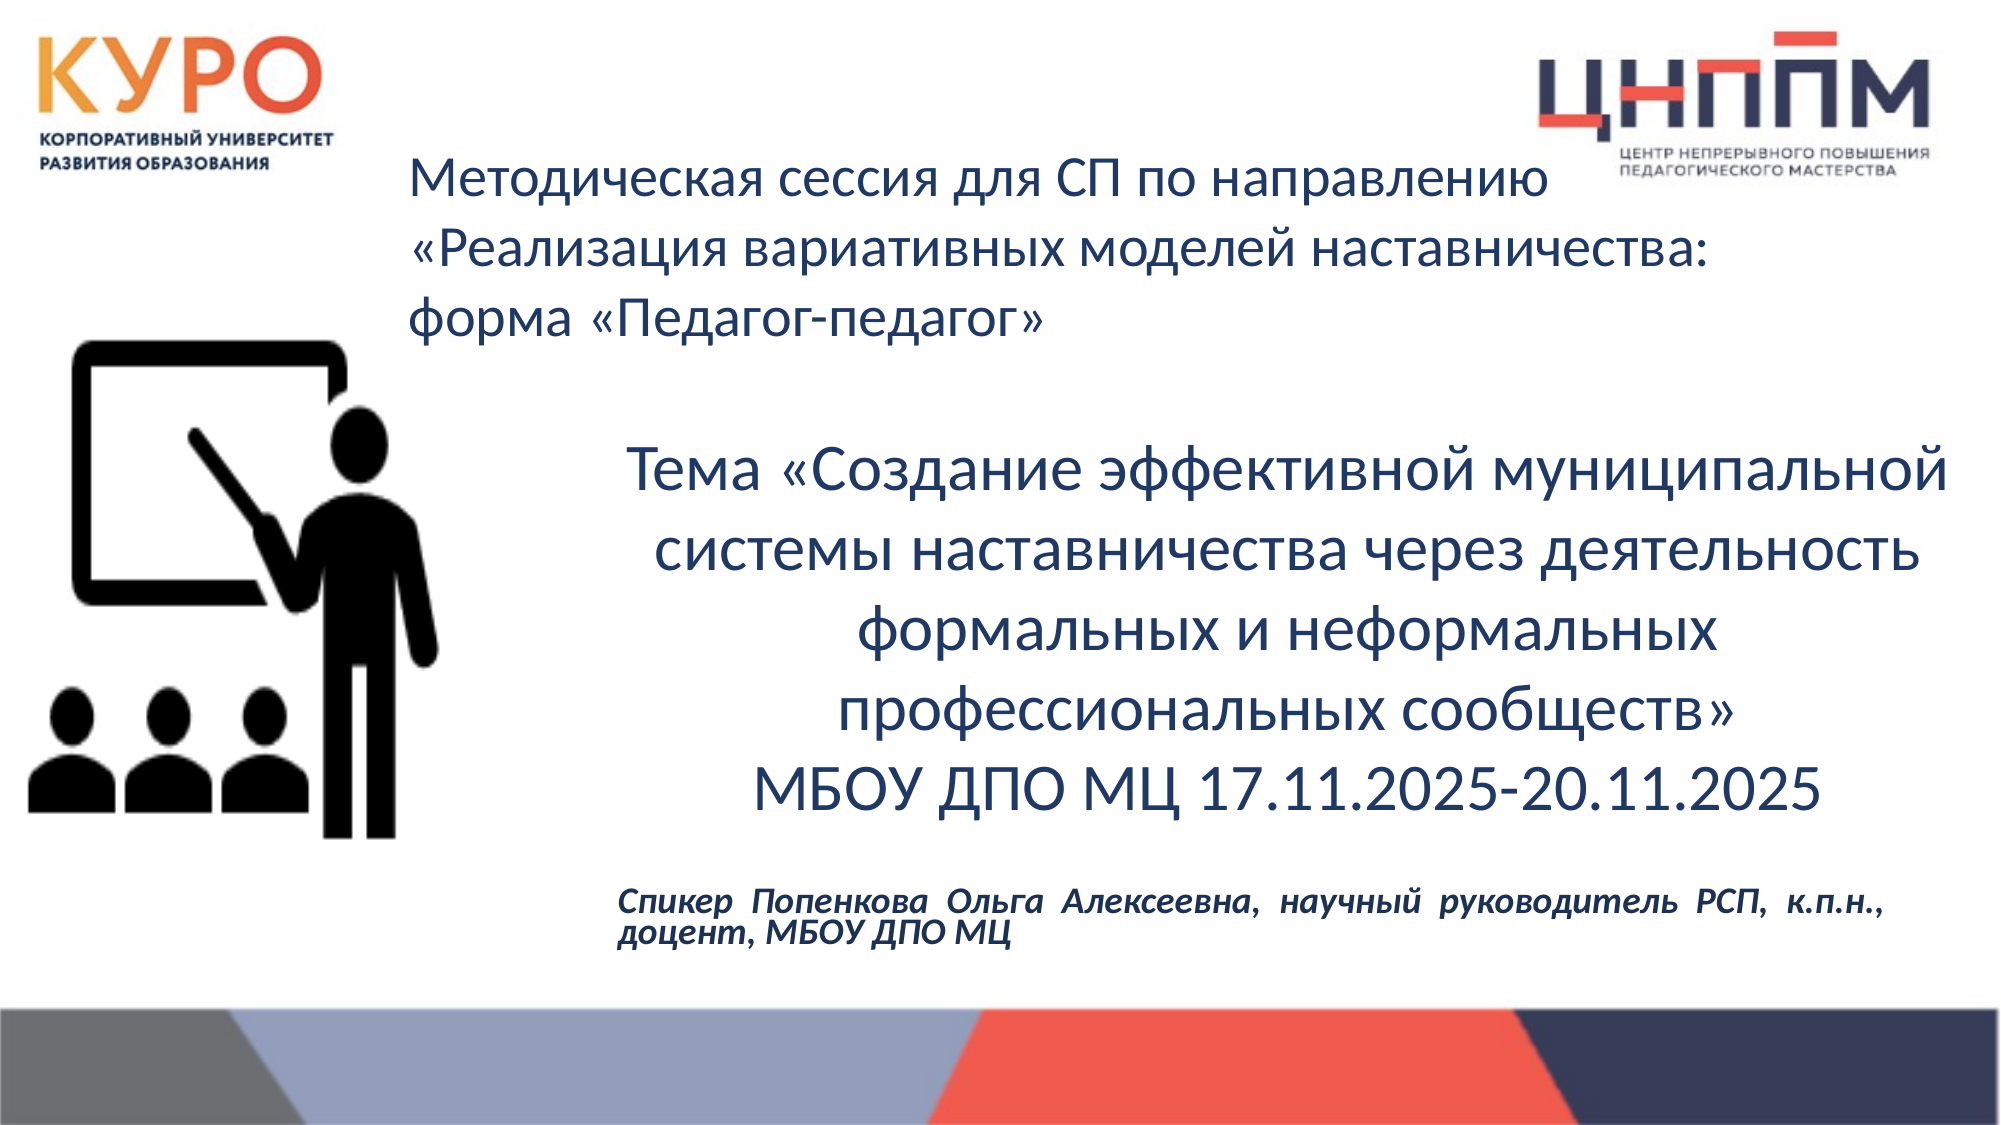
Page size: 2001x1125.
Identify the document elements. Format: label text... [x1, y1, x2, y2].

picture [0, 0, 2001, 1125]
text_box Тема «Создание эффективной муниципальной системы наставничества через деятельность формальных и неформальных профессиональных сообществ» МБОУ ДПО МЦ 17.11.2025-20.11.2025 [576, 416, 2000, 831]
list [0, 277, 464, 899]
text_box Спикер Попенкова Ольга Алексеевна, научный руководитель РСП, к.п.н., доцент, МБОУ ДПО МЦ [603, 880, 1901, 959]
text_box Методическая сессия для СП по направлению «Реализация вариативных моделей наставничества: форма «Педагог-педагог» [394, 131, 1765, 356]
